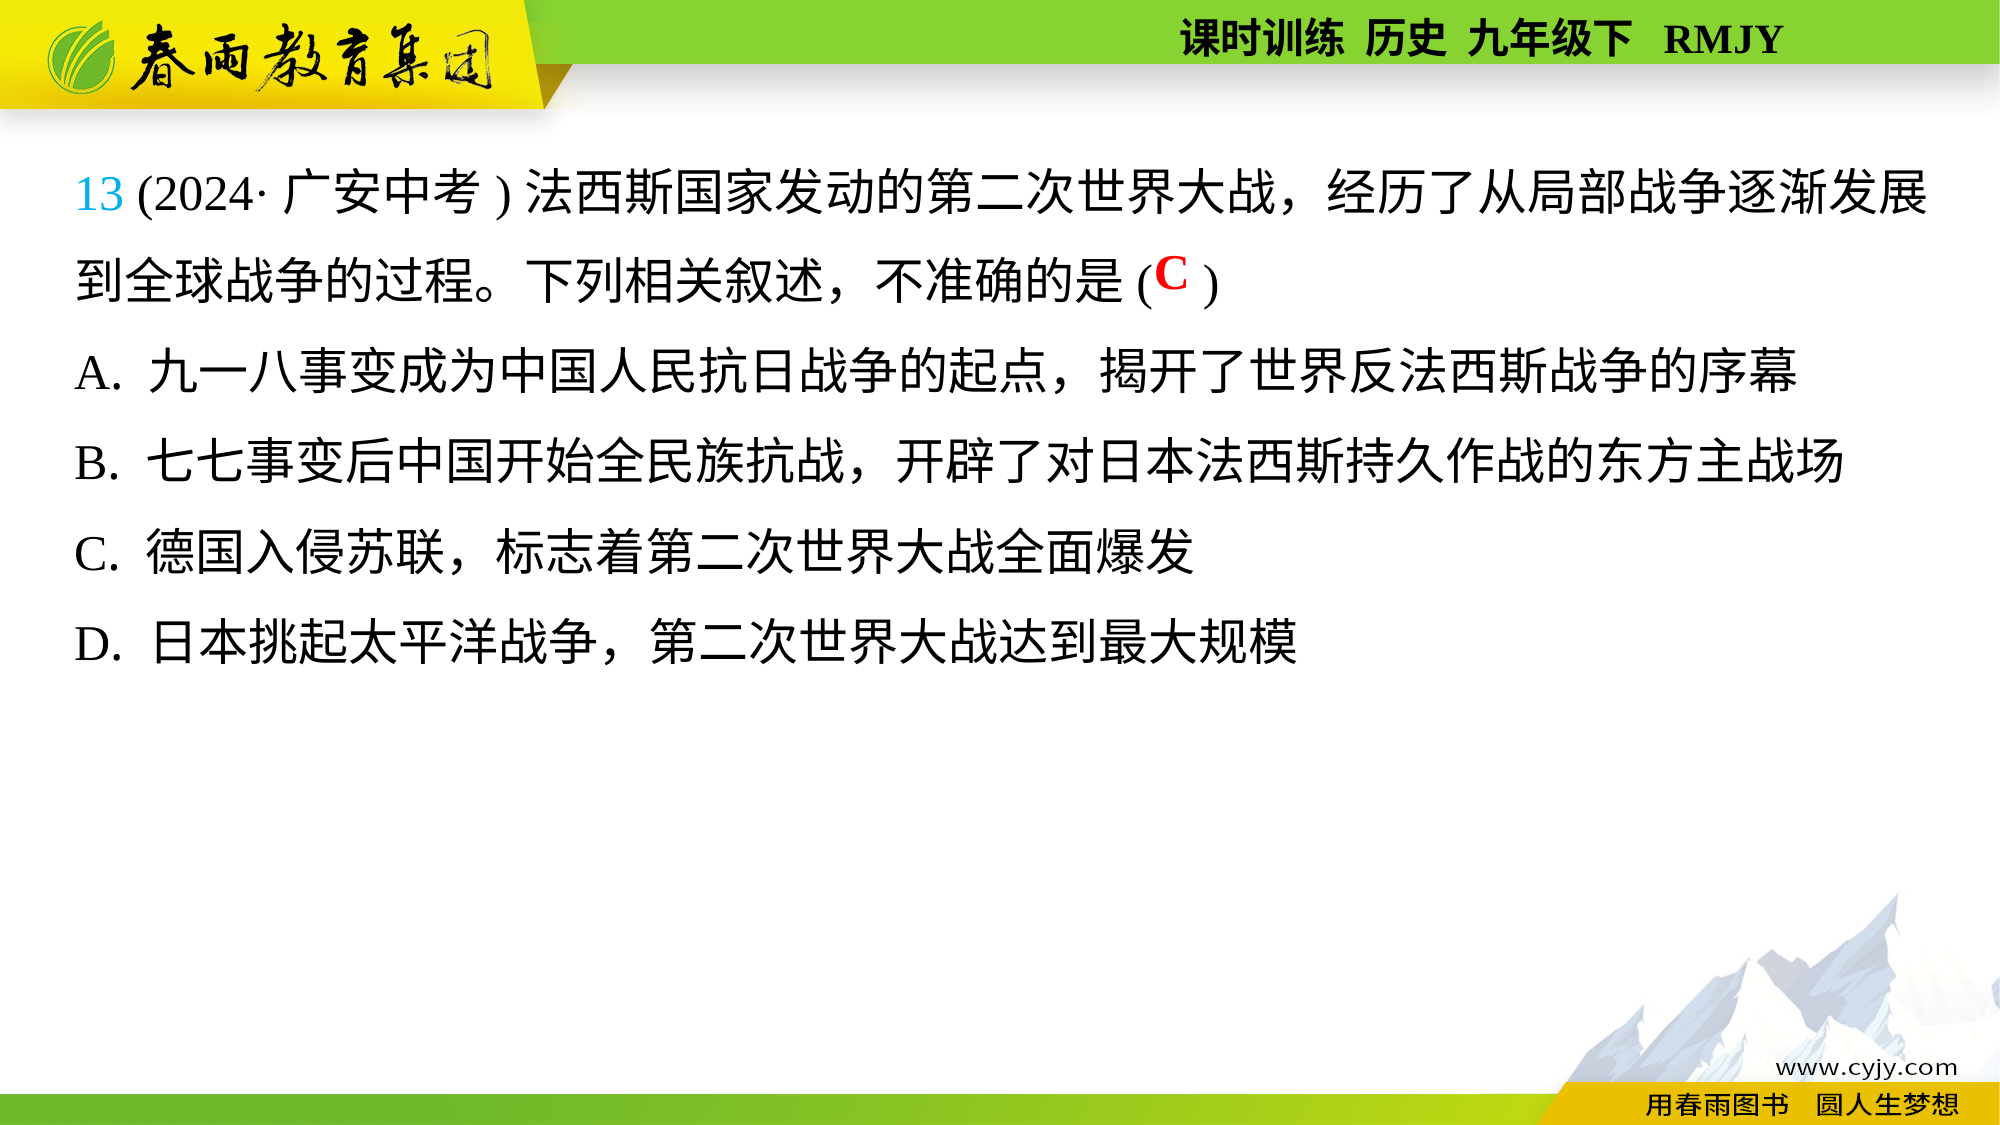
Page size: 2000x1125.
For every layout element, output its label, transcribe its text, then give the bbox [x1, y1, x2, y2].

picture [0, 0, 2000, 1125]
list 13 (2024·广安中考)法西斯国家发动的第二次世界大战，经历了从局部战争逐渐发展到全球战争的过程。下列相关叙述，不准确的是( ) A. 九一八事变成为中国人民抗日战争的起点，揭开了世界反法西斯战争的序幕 B. 七七事变后中国开始全民族抗战，开辟了对日本法西斯持久作战的东方主战场 C. 德国入侵苏联，标志着第二次世界大战全面爆发 D. 日本挑起太平洋战争，第二次世界大战达到最大规模 [59, 122, 1944, 683]
text_box C [1139, 231, 1205, 307]
